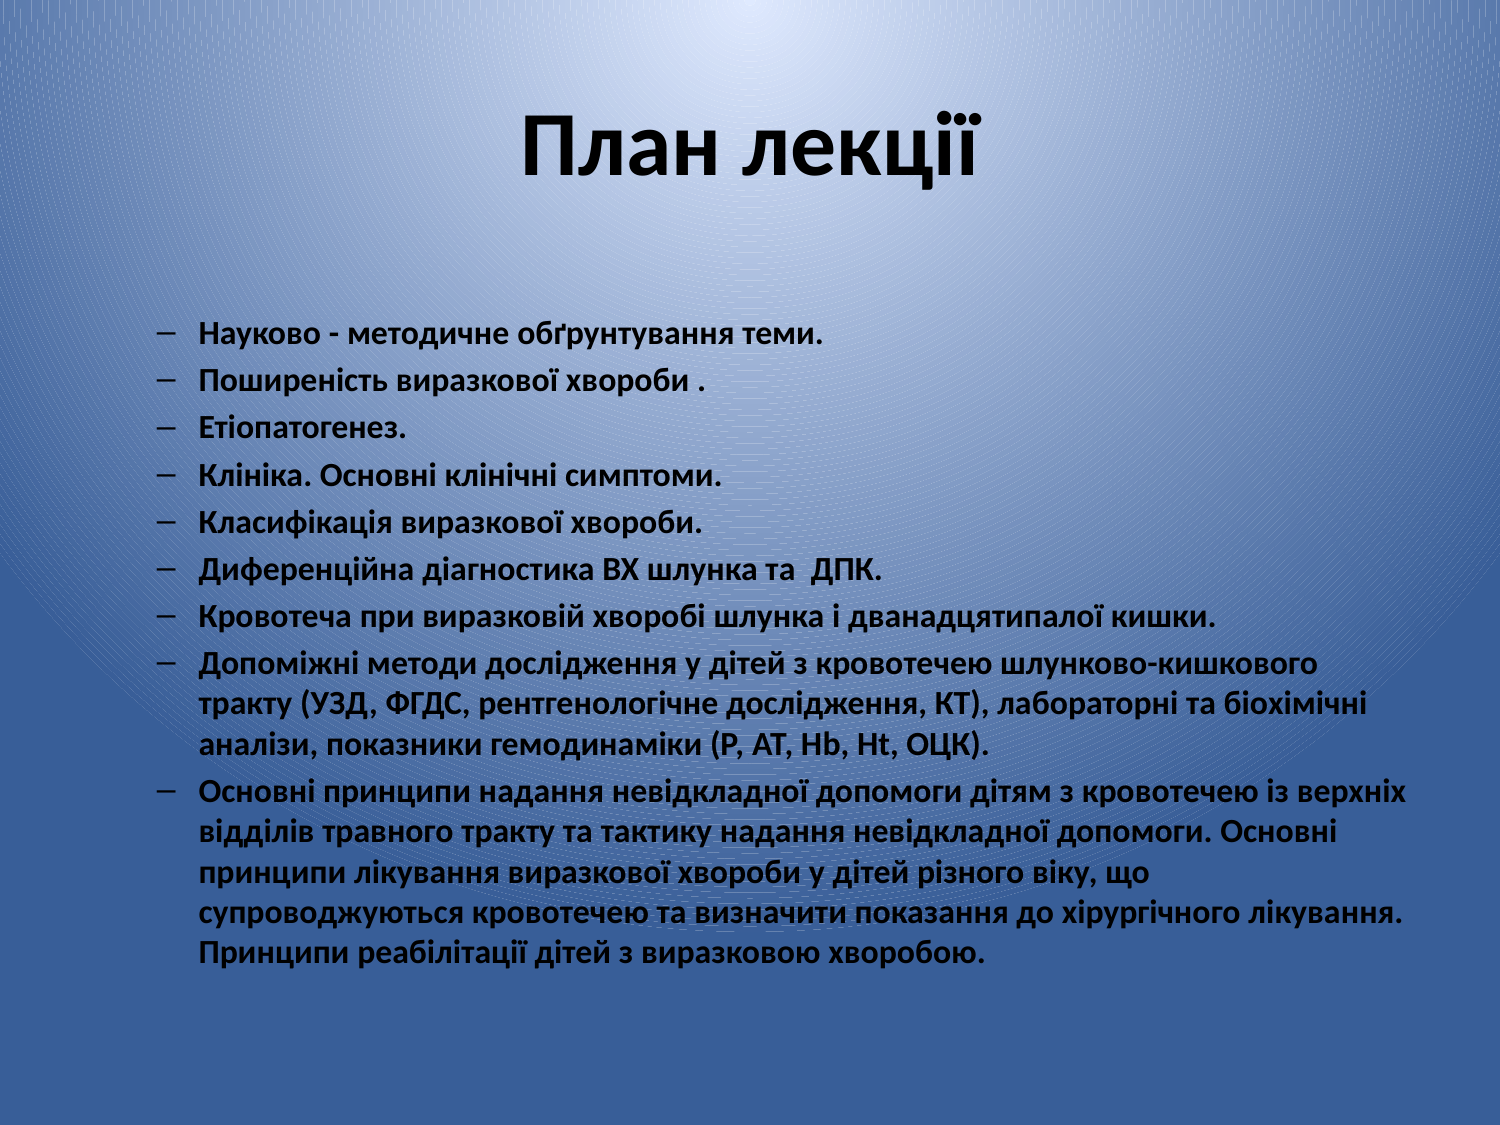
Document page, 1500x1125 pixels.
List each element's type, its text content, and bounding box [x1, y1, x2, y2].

title План лекції [75, 45, 1425, 233]
list Науково - методичне обґрунтування теми. Поширеність виразкової хвороби . Етіопатогенез. Клiнiка. Основні клiнiчні симптоми. Класифiкацiя виразкової хвороби. Диференцiйна дiагностика ВХ шлунка та ДПК. Кровотеча при виразковій хворобі шлунка і дванадцятипалої кишки. Допоміжні методи дослідження у дітей з кровотечею шлунково-кишкового тракту (УЗД, ФГДС, рентгенологічне дослідження, КТ), лабораторні та біохімічні аналізи, показники гемодинаміки (Р, АТ, Нb, Нt, ОЦК). Основні принципи надання невідкладної допомоги дітям з кровотечею із верхніх відділів травного тракту та тактику надання невідкладної допомоги. Основні принципи лікування виразкової хвороби у дітей різного віку, що супроводжуються кровотечею та визначити показання до хірургічного лікування. Принципи реабілітації дітей з виразковою хворобою. [75, 262, 1425, 1005]
